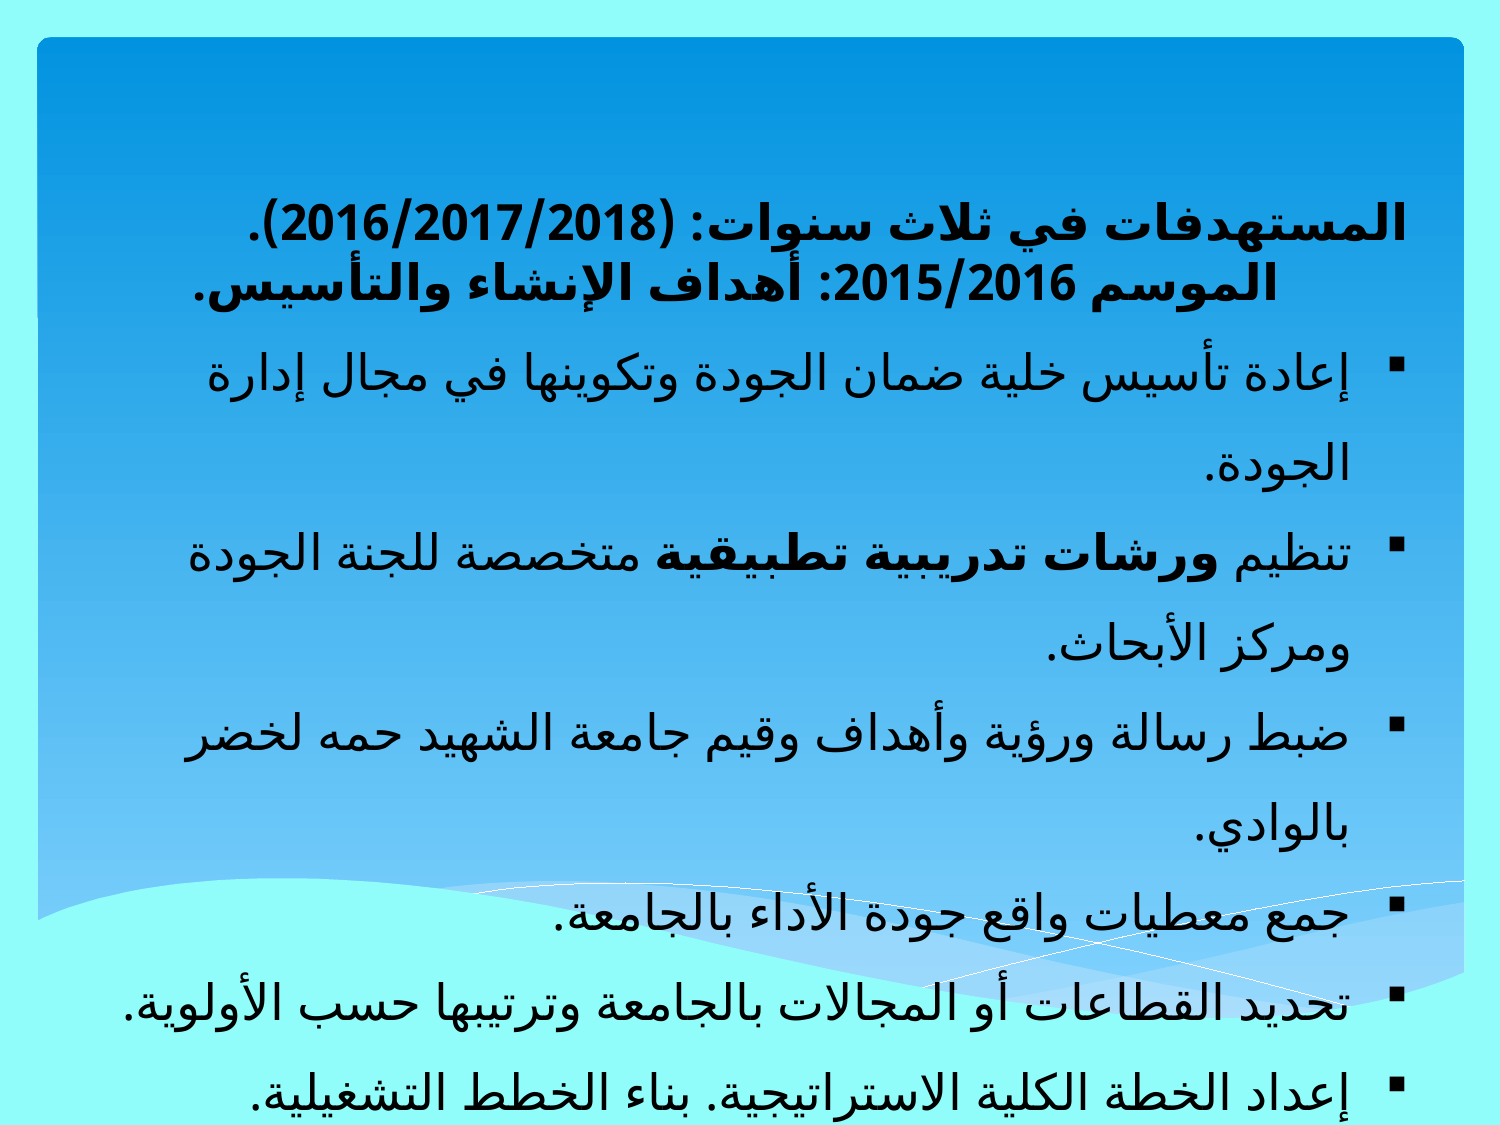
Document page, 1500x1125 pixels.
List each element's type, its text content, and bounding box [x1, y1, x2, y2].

text_box المستهدفات في ثلاث سنوات: (2016/2017/2018). الموسم 2015/2016: أهداف الإنشاء والتأسيس. إعادة تأسيس خلية ضمان الجودة وتكوينها في مجال إدارة الجودة. تنظيم ورشات تدريبية تطبيقية متخصصة للجنة الجودة ومركز الأبحاث. ضبط رسالة ورؤية وأهداف وقيم جامعة الشهيد حمه لخضر بالوادي. جمع معطيات واقع جودة الأداء بالجامعة. تحديد القطاعات أو المجالات بالجامعة وترتيبها حسب الأولوية. إعداد الخطة الكلية الاستراتيجية. بناء الخطط التشغيلية. وضع مؤشرات قياس الأداء( على مستوى مركزي، وصولا للكليات والأقسام). نشر ثقافة الجودة في الجامعة. [48, 183, 1424, 1125]
